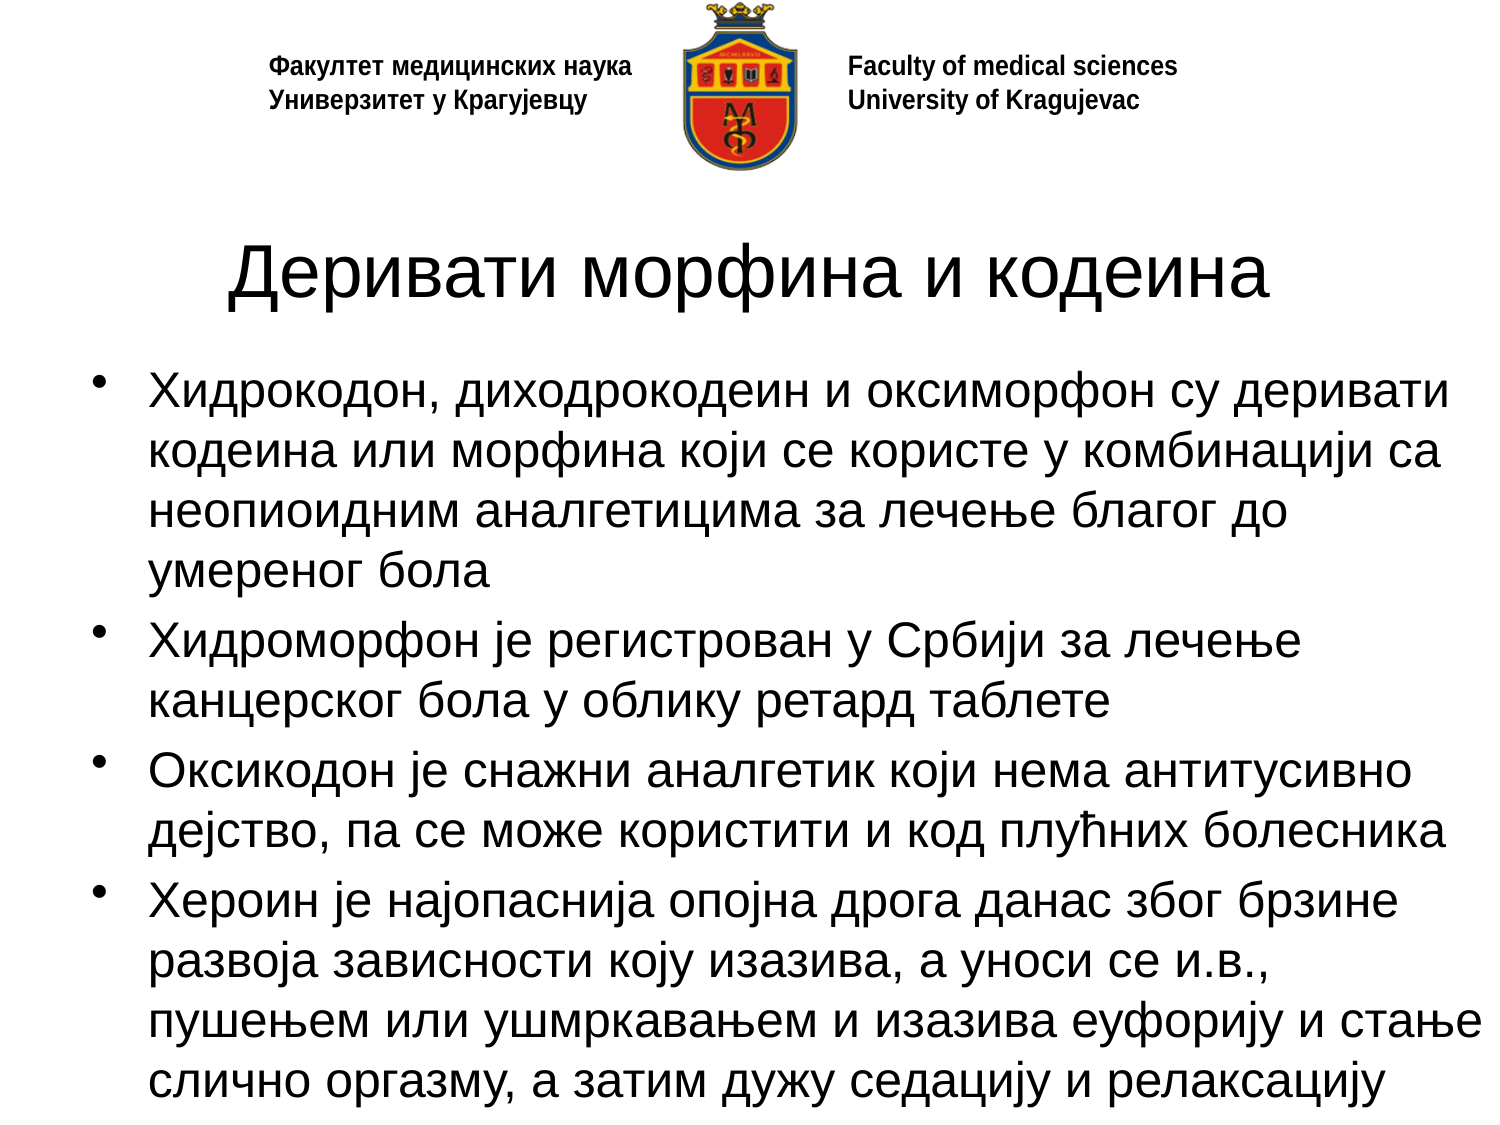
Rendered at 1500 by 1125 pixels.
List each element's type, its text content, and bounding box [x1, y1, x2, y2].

title Деривати морфина и кодеина [74, 173, 1426, 362]
list Хидрокодон, диходрокодеин и оксиморфон су деривати кодеина или морфина који се користе у комбинацији са неопиоидним аналгетицима за лечење благог до умереног бола Хидроморфон је регистрован у Србији за лечење канцерског бола у облику ретард таблете Оксикодон је снажни аналгетик који нема антитусивно дејство, па се може користити и код плућних болесника Хероин је најопаснија опојна дрога данас због брзине развоја зависности коју изазива, а уноси се и.в., пушењем или ушмркавањем и изазива еуфорију и стање слично оргазму, а затим дужу седацију и релаксацију [76, 349, 1500, 1125]
